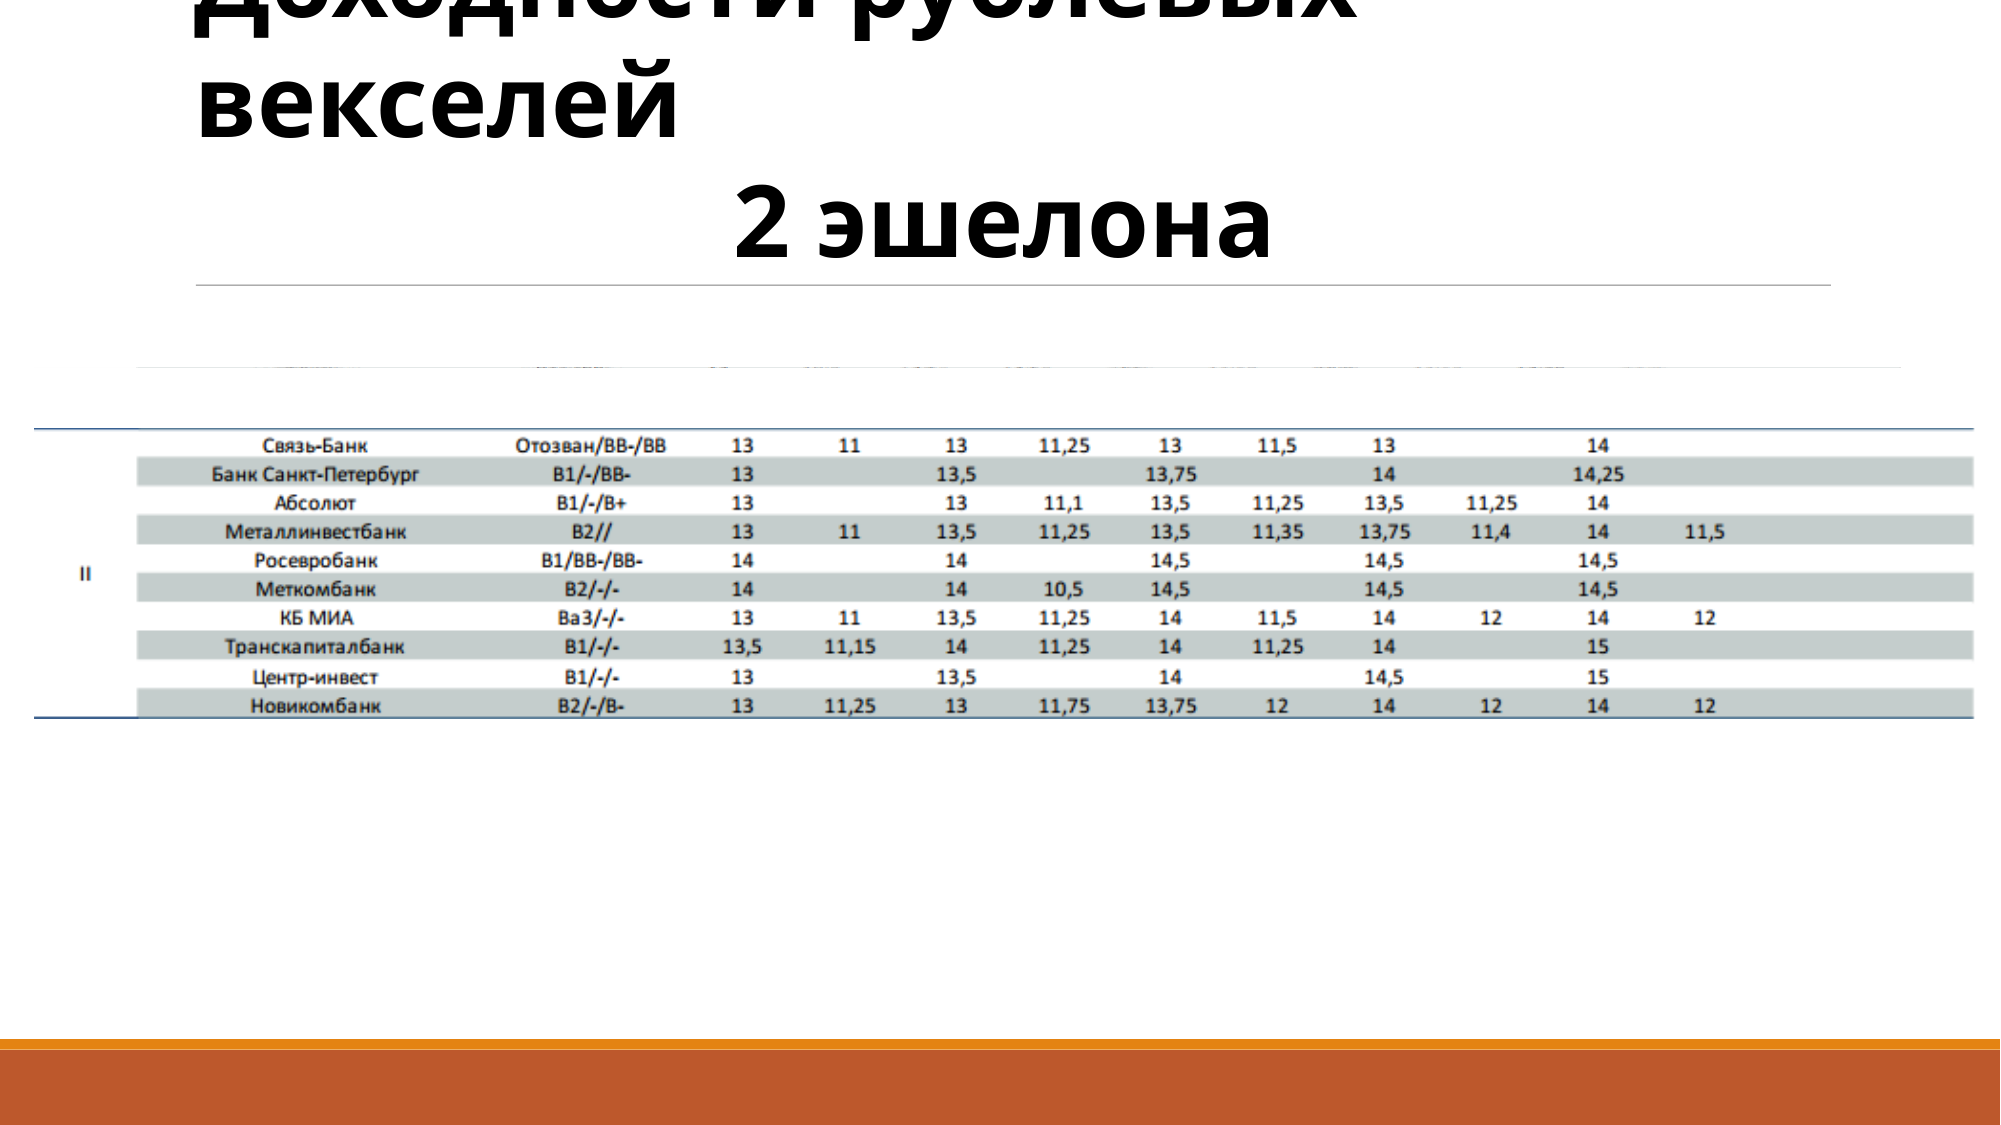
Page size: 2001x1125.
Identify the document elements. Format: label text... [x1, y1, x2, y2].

picture [33, 367, 1982, 719]
text_box Доходности рублевых векселей 2 эшелона [180, 47, 1830, 285]
